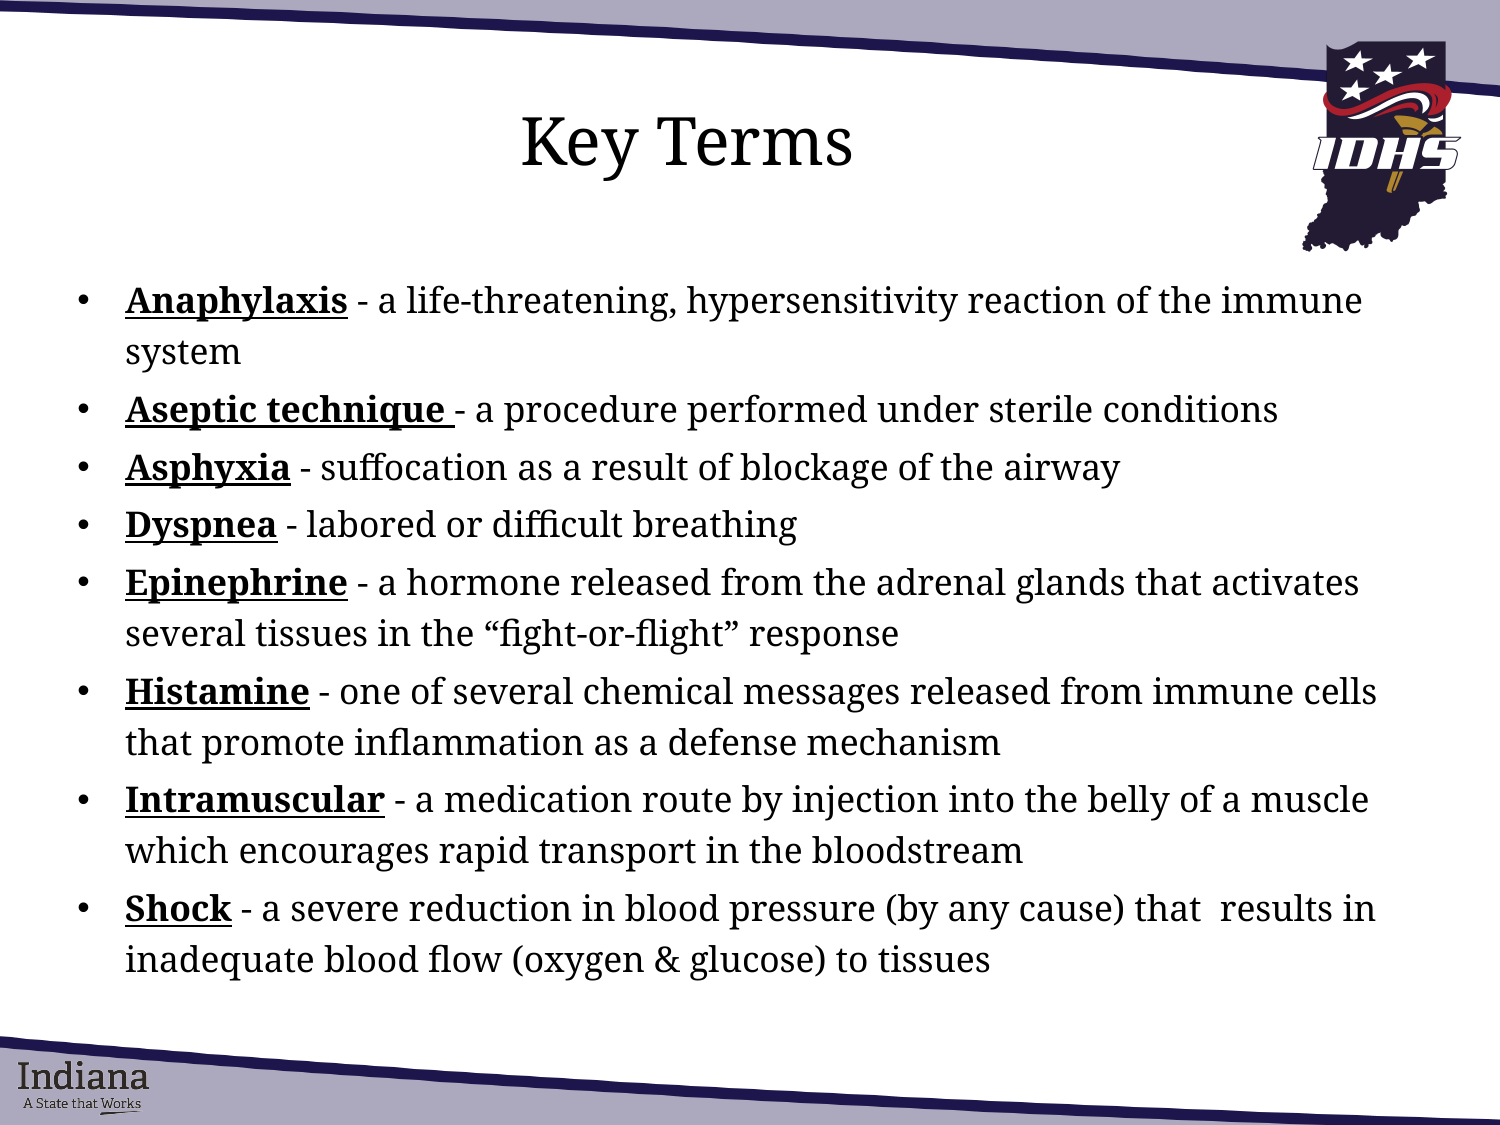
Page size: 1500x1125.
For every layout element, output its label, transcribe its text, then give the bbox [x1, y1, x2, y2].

picture [0, 0, 1500, 1125]
title Key Terms [75, 45, 1300, 233]
list Anaphylaxis - a life-threatening, hypersensitivity reaction of the immune system Aseptic technique - a procedure performed under sterile conditions Asphyxia - suffocation as a result of blockage of the airway Dyspnea - labored or difficult breathing Epinephrine - a hormone released from the adrenal glands that activates several tissues in the “fight-or-flight” response Histamine - one of several chemical messages released from immune cells that promote inflammation as a defense mechanism Intramuscular - a medication route by injection into the belly of a muscle which encourages rapid transport in the bloodstream Shock - a severe reduction in blood pressure (by any cause) that results in inadequate blood flow (oxygen & glucose) to tissues [62, 262, 1413, 1000]
